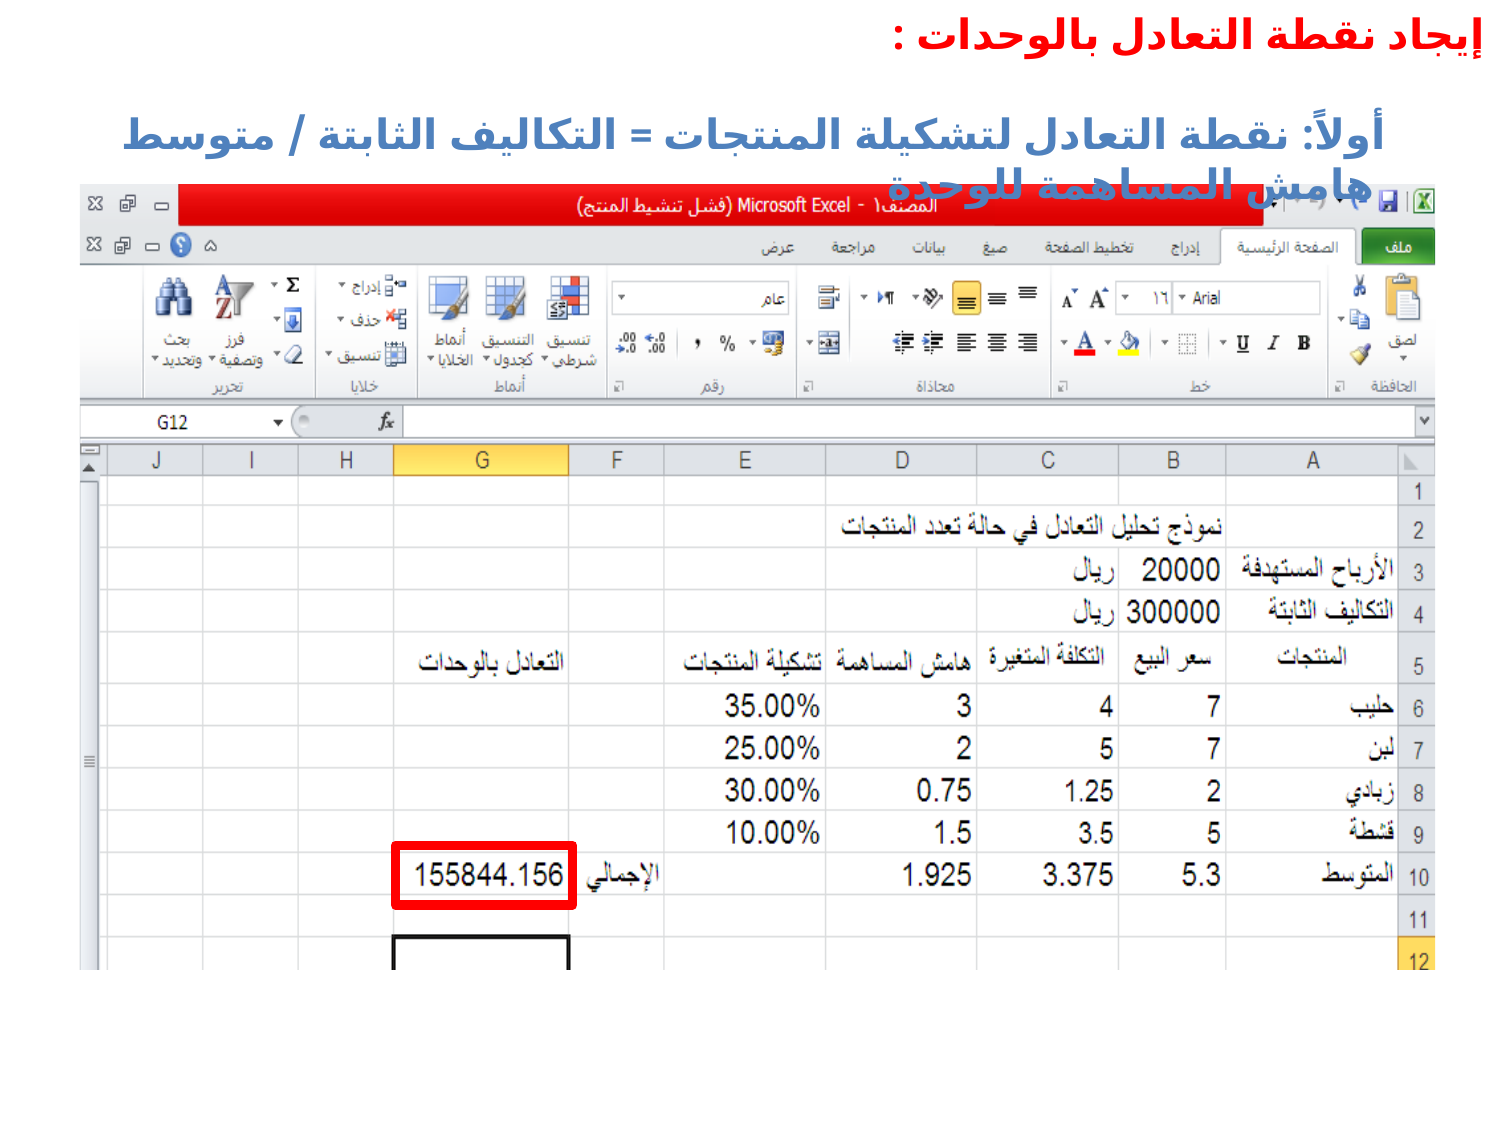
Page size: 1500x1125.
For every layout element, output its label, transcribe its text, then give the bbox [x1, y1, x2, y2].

text_box إيجاد نقطة التعادل بالوحدات : [247, 0, 1500, 65]
text_box أولاً: نقطة التعادل لتشكيلة المنتجات = التكاليف الثابتة / متوسط هامش المساهمة للوحدة [99, 100, 1401, 182]
picture [79, 184, 1436, 970]
